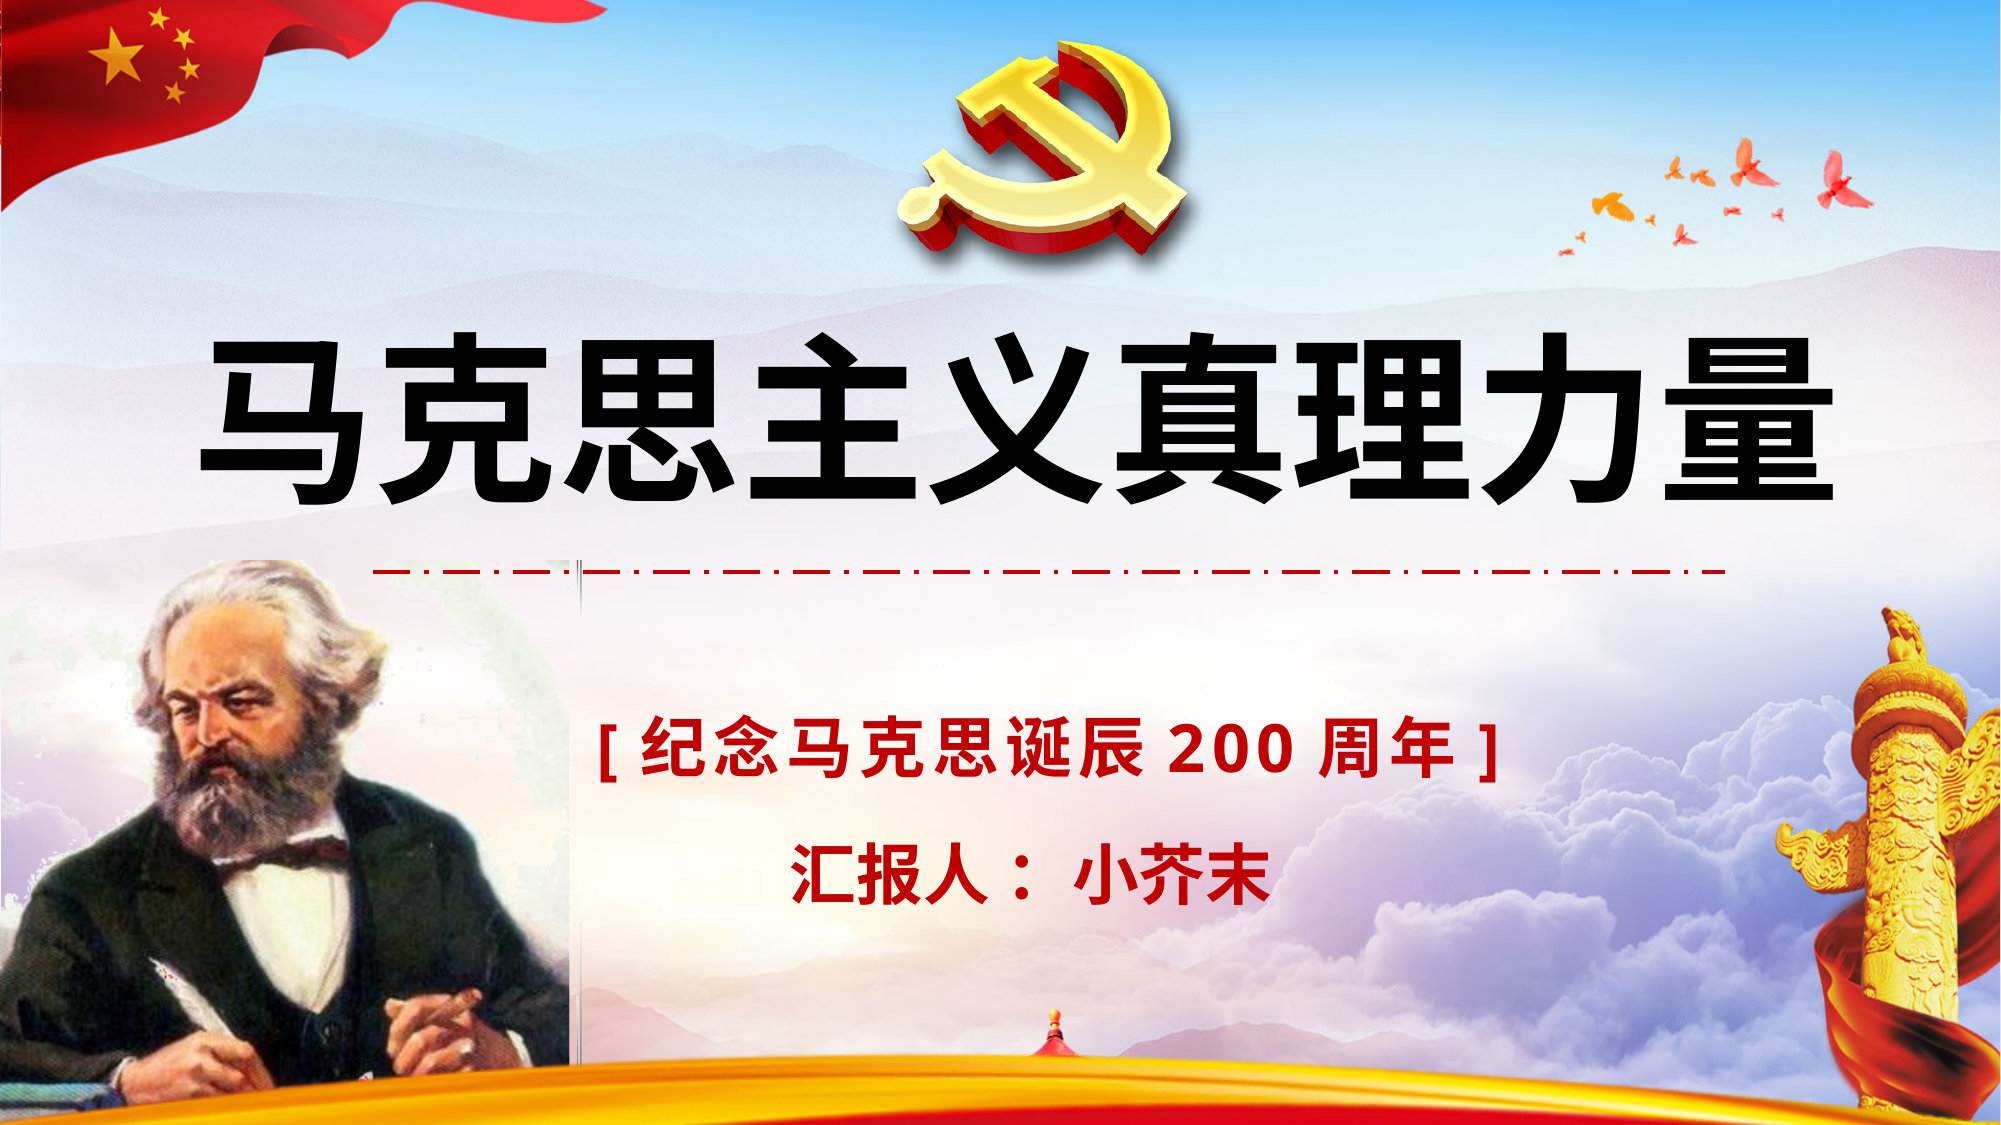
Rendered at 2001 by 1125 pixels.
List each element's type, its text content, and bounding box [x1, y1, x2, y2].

picture [0, 0, 2001, 1125]
text_box [纪念马克思诞辰200周年] [686, 698, 1693, 794]
text_box 马克思主义真理力量 [176, 298, 1856, 533]
text_box 汇报人 ：小芥末 [775, 825, 1353, 921]
